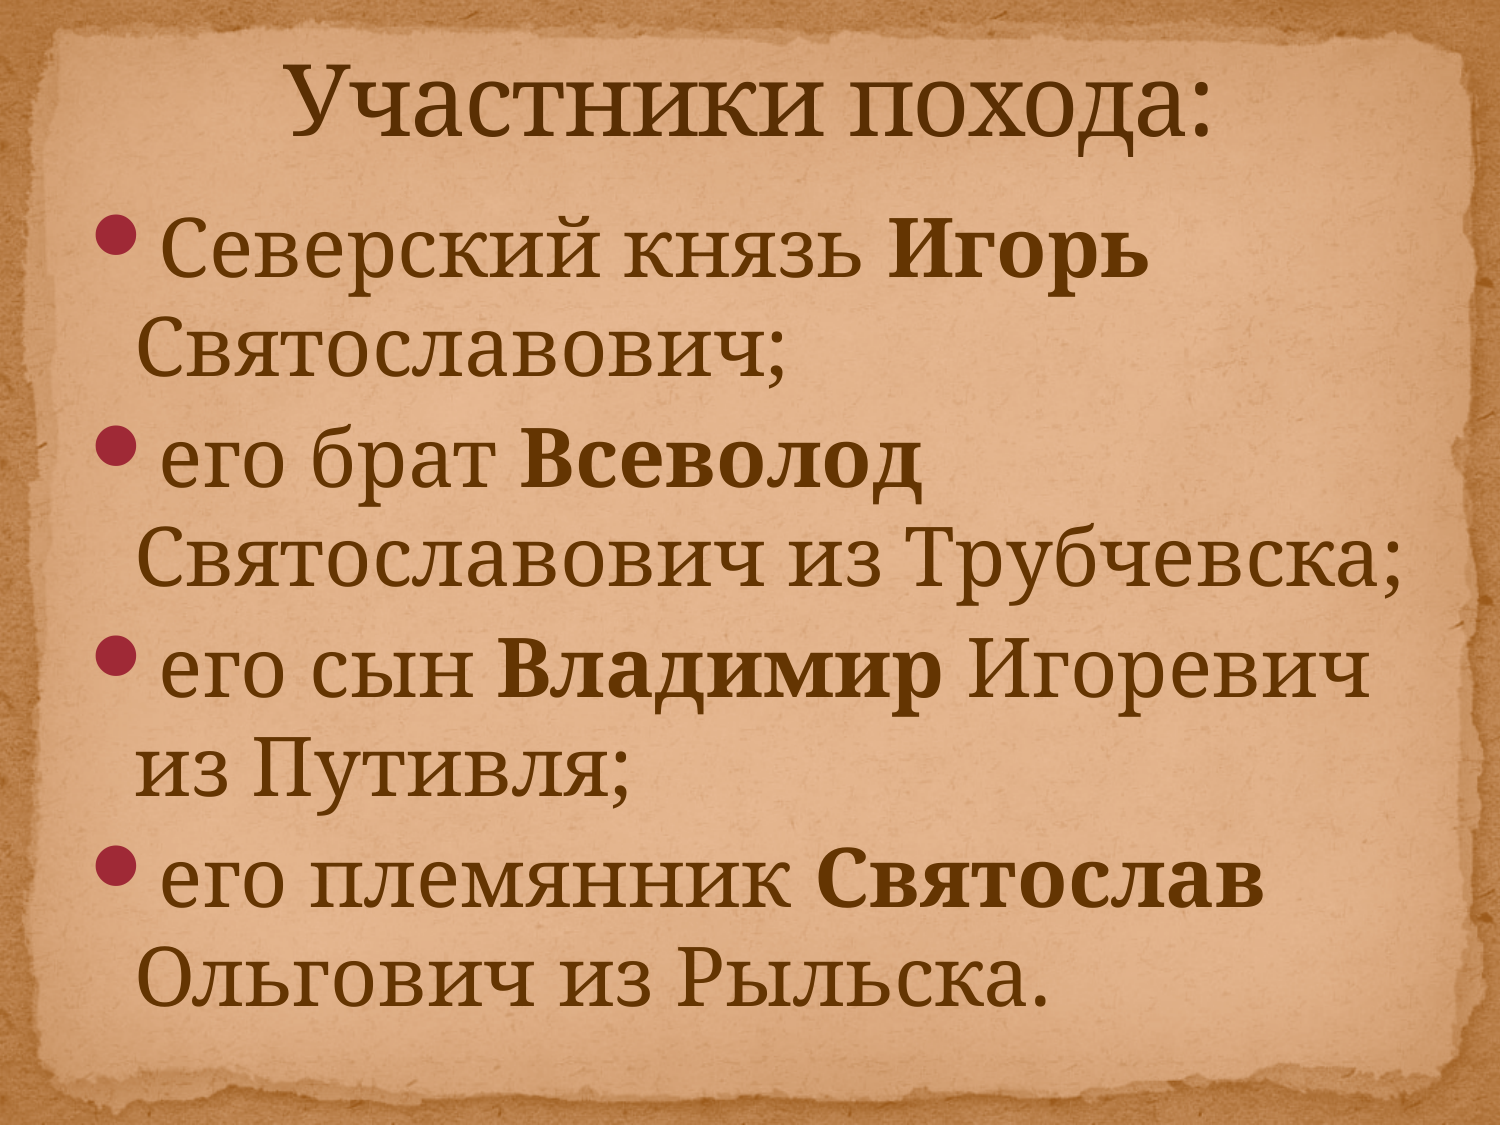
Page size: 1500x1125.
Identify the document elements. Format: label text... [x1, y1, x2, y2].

list Северский князь Игорь Святославович; его брат Всеволод Святославович из Трубчевска; его сын Владимир Игоревич из Путивля; его племянник Святослав Ольгович из Рыльска. [75, 187, 1425, 1043]
title Участники похода: [74, 24, 1425, 165]
